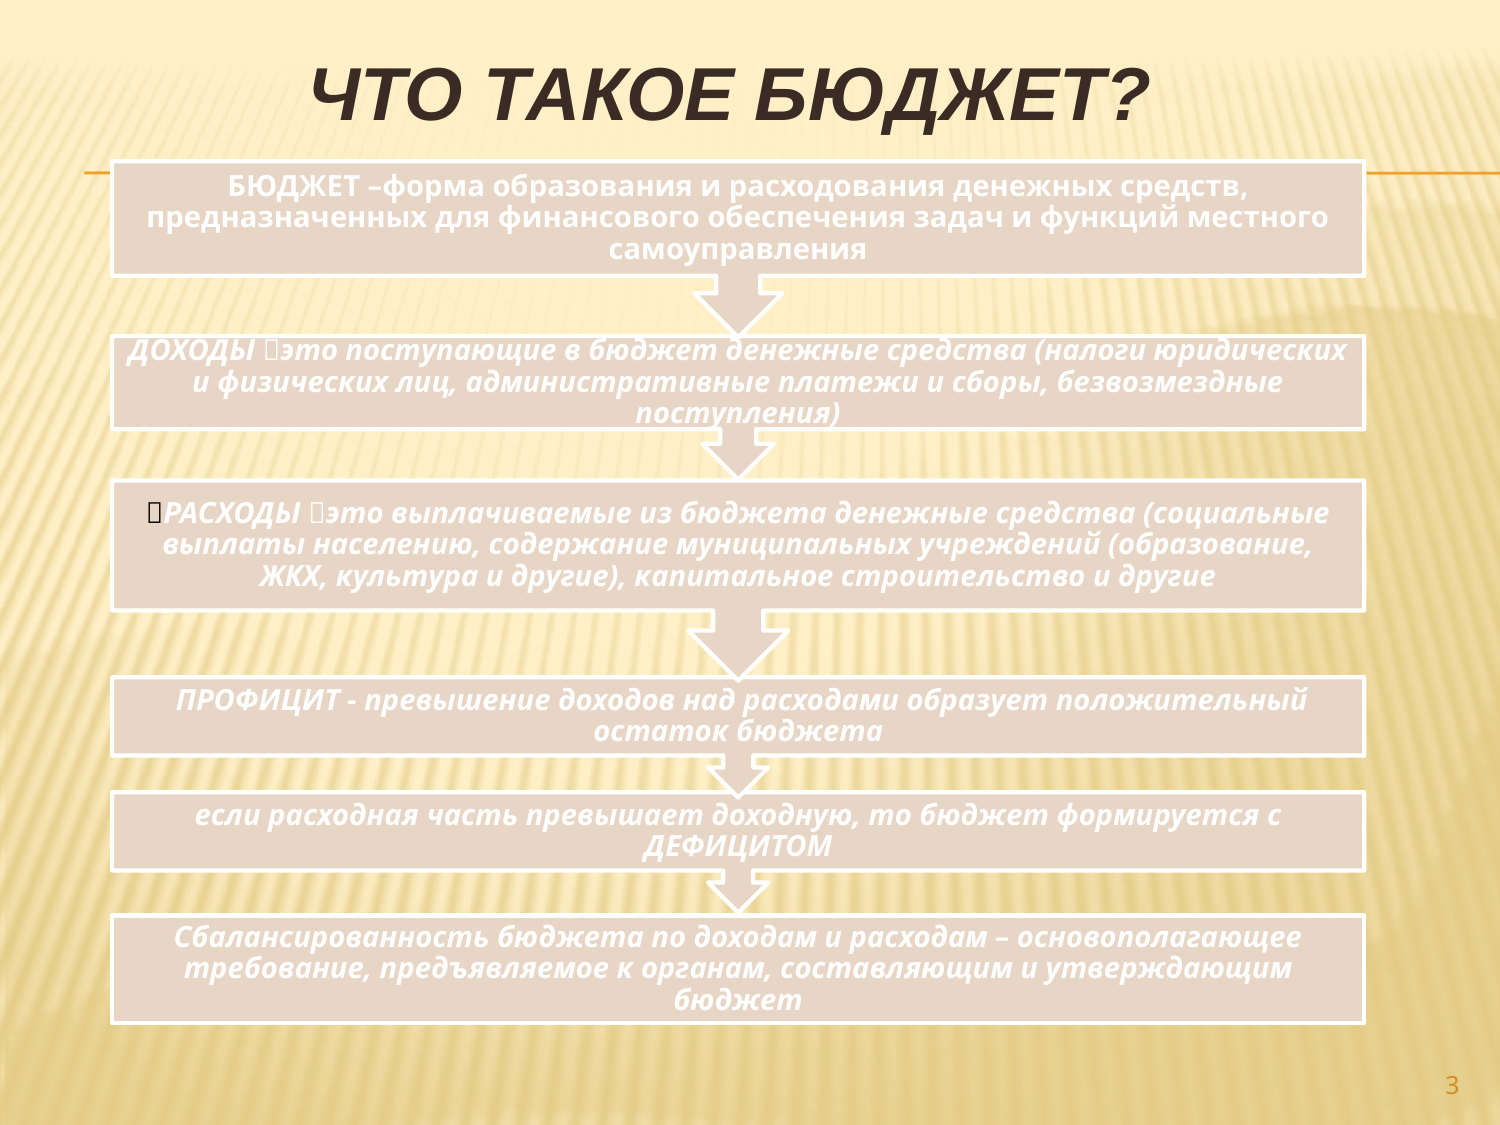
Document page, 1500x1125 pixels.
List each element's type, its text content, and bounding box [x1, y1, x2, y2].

slide_number 3 [1350, 1061, 1475, 1103]
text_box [111, 160, 1365, 1024]
title Что такое бюджет? [159, 30, 1300, 149]
